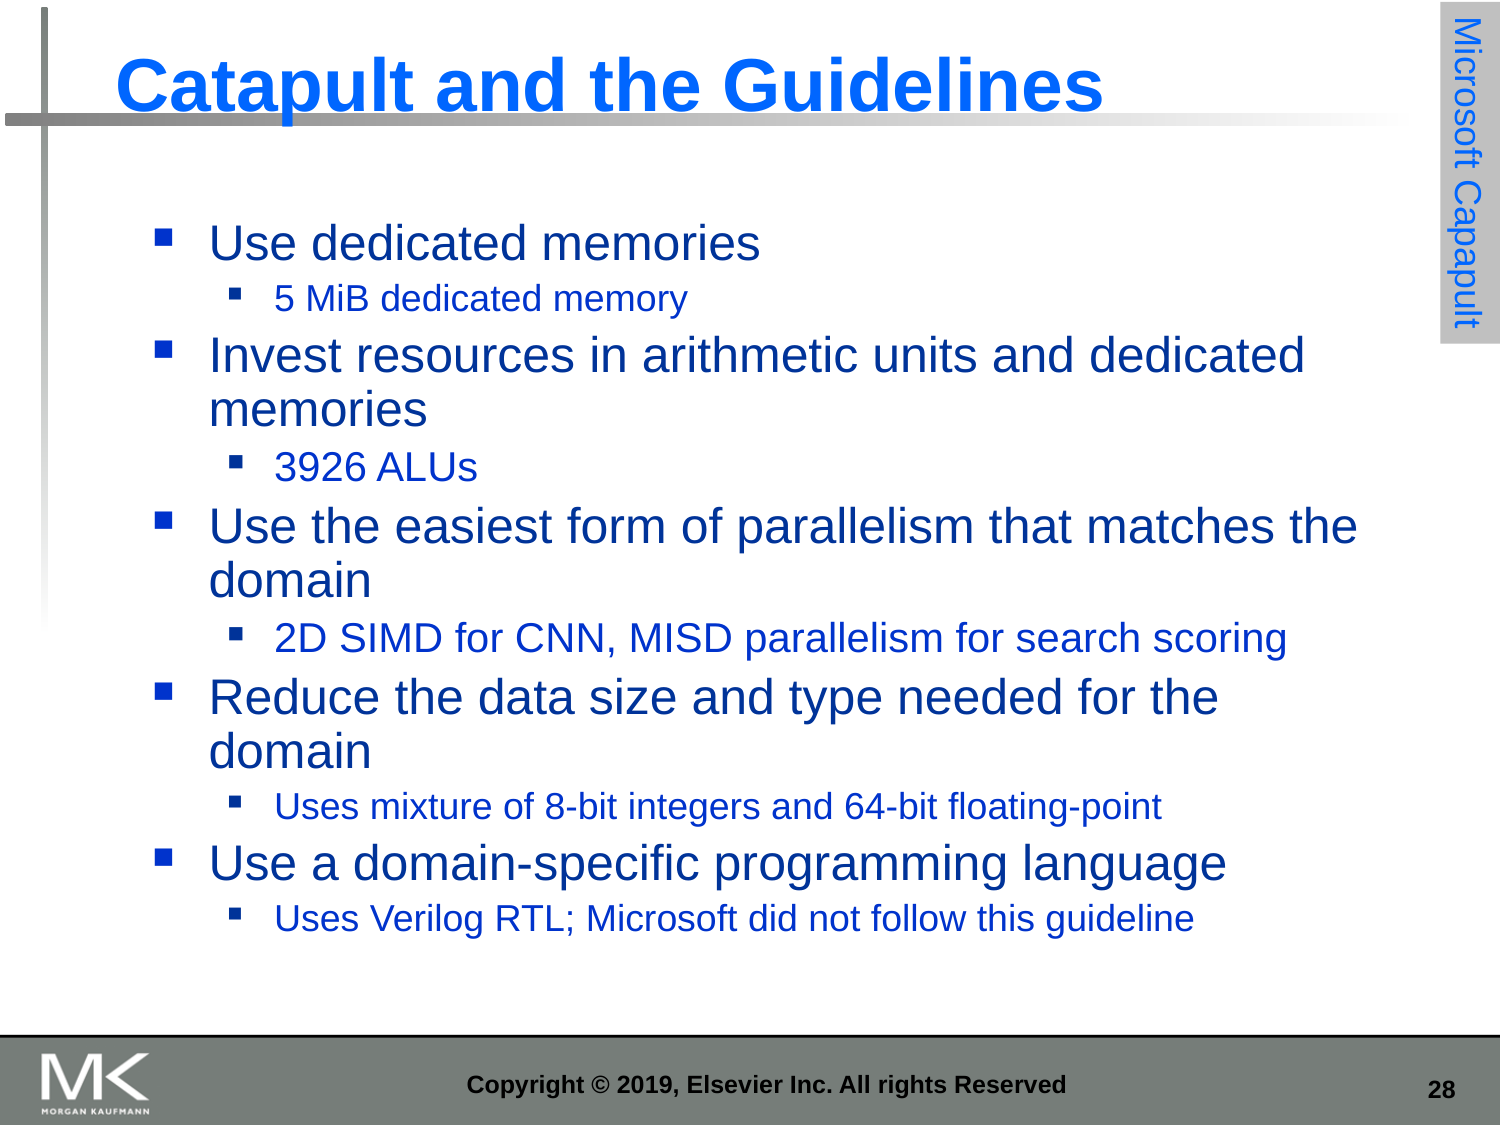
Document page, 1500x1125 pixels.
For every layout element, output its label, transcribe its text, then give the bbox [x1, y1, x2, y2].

text_box Microsoft Capapult [1440, 1, 1500, 344]
text_box Use dedicated memories 5 MiB dedicated memory Invest resources in arithmetic units and dedicated memories 3926 ALUs Use the easiest form of parallelism that matches the domain 2D SIMD for CNN, MISD parallelism for search scoring Reduce the data size and type needed for the domain Uses mixture of 8-bit integers and 64-bit floating-point Use a domain-specific programming language Uses Verilog RTL; Microsoft did not follow this guideline [137, 209, 1409, 1049]
footer Copyright © 2019, Elsevier Inc. All rights Reserved [170, 1049, 1365, 1106]
picture [29, 1046, 160, 1123]
text_box [112, 184, 1469, 1024]
title Catapult and the Guidelines [100, 27, 1440, 135]
